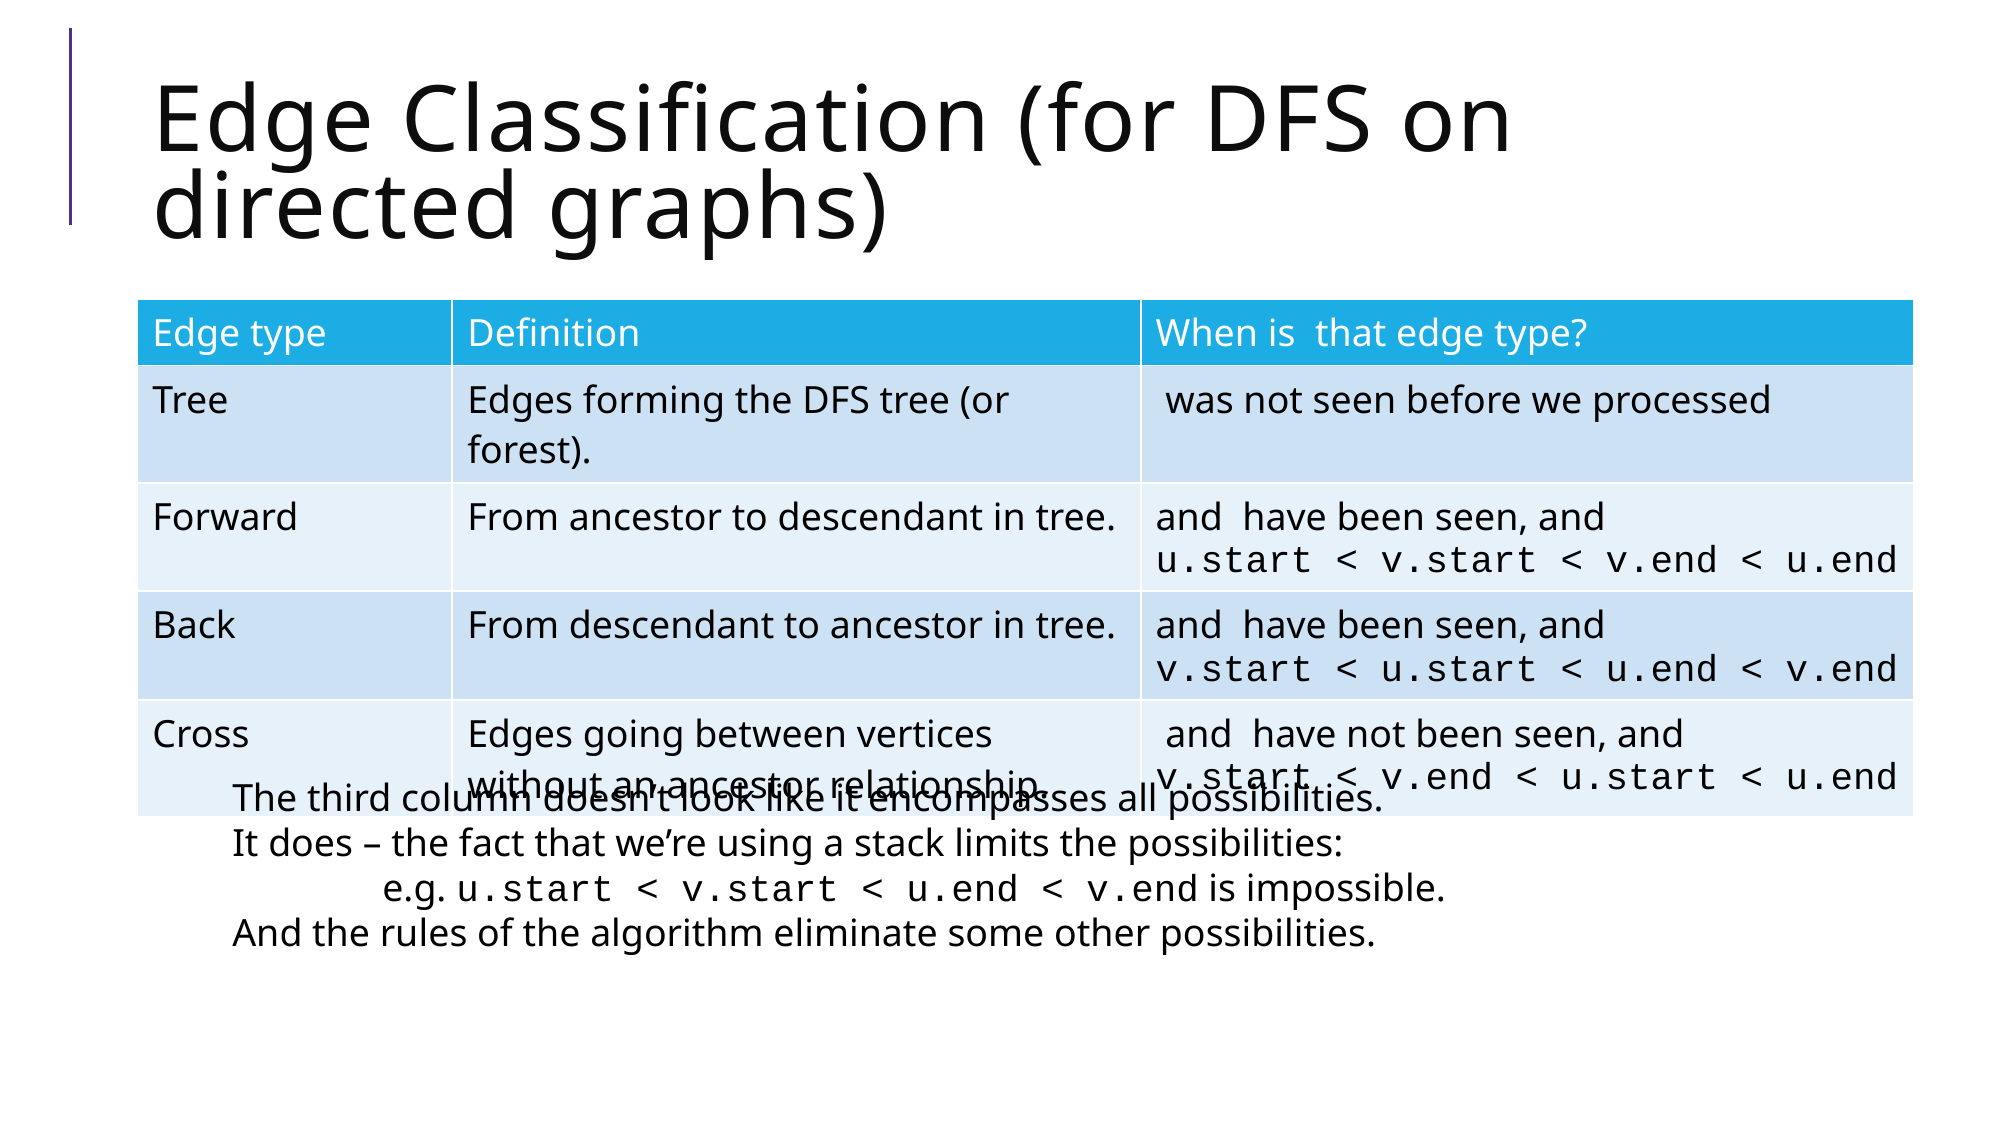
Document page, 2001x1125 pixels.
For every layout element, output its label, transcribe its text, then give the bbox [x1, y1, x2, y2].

title Edge Classification (for DFS on directed graphs) [137, 59, 1914, 278]
text_box The third column doesn’t look like it encompasses all possibilities. It does – the fact that we’re using a stack limits the possibilities: e.g. u.start < v.start < u.end < v.end is impossible. And the rules of the algorithm eliminate some other possibilities. [217, 766, 1820, 961]
